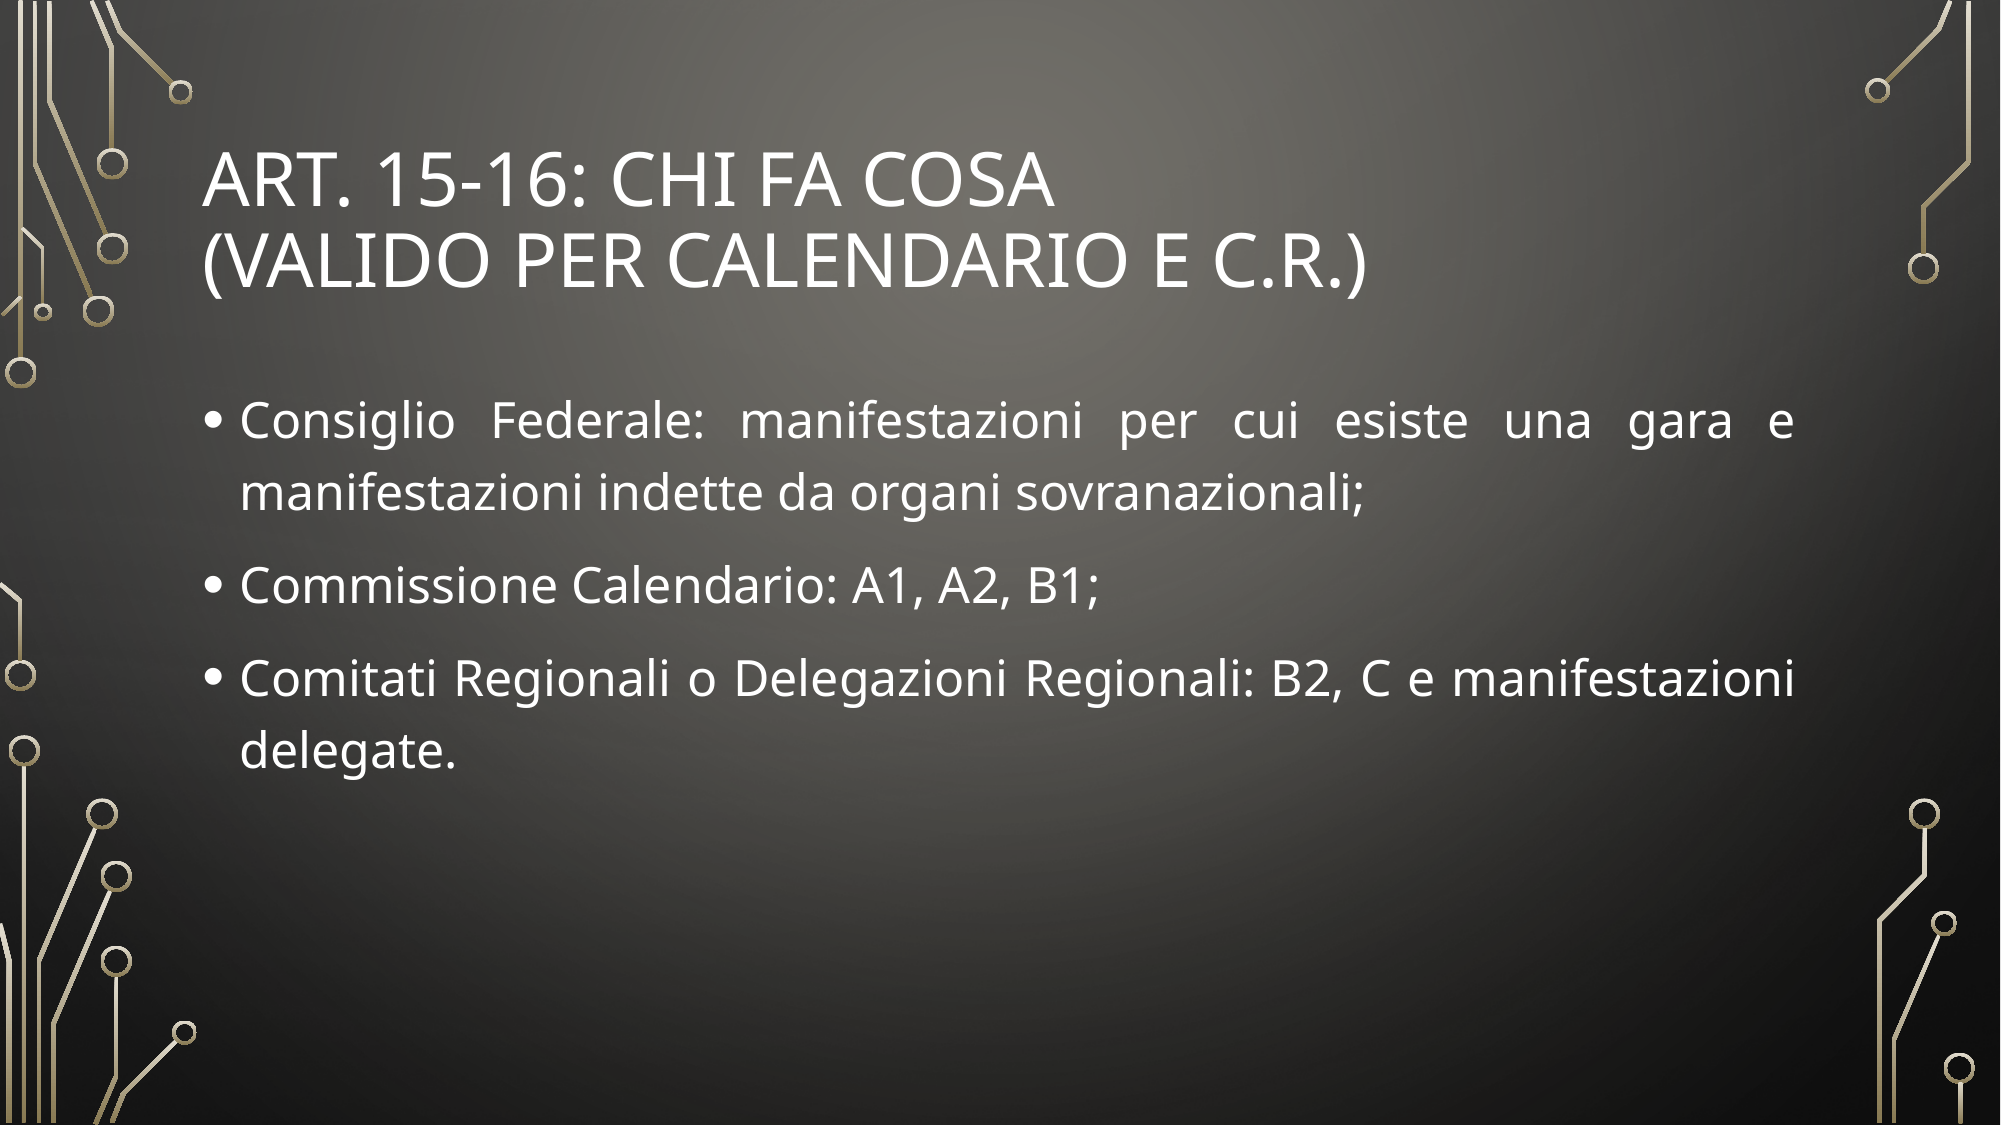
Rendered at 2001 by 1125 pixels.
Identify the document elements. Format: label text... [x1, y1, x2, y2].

title ART. 15-16: CHI FA COSA (Valido per CALENDARIO E C.R.) [187, 101, 1813, 344]
list Consiglio Federale: manifestazioni per cui esiste una gara e manifestazioni indette da organi sovranazionali; Commissione Calendario: A1, A2, B1; Comitati Regionali o Delegazioni Regionali: B2, C e manifestazioni delegate. [187, 369, 1813, 1007]
